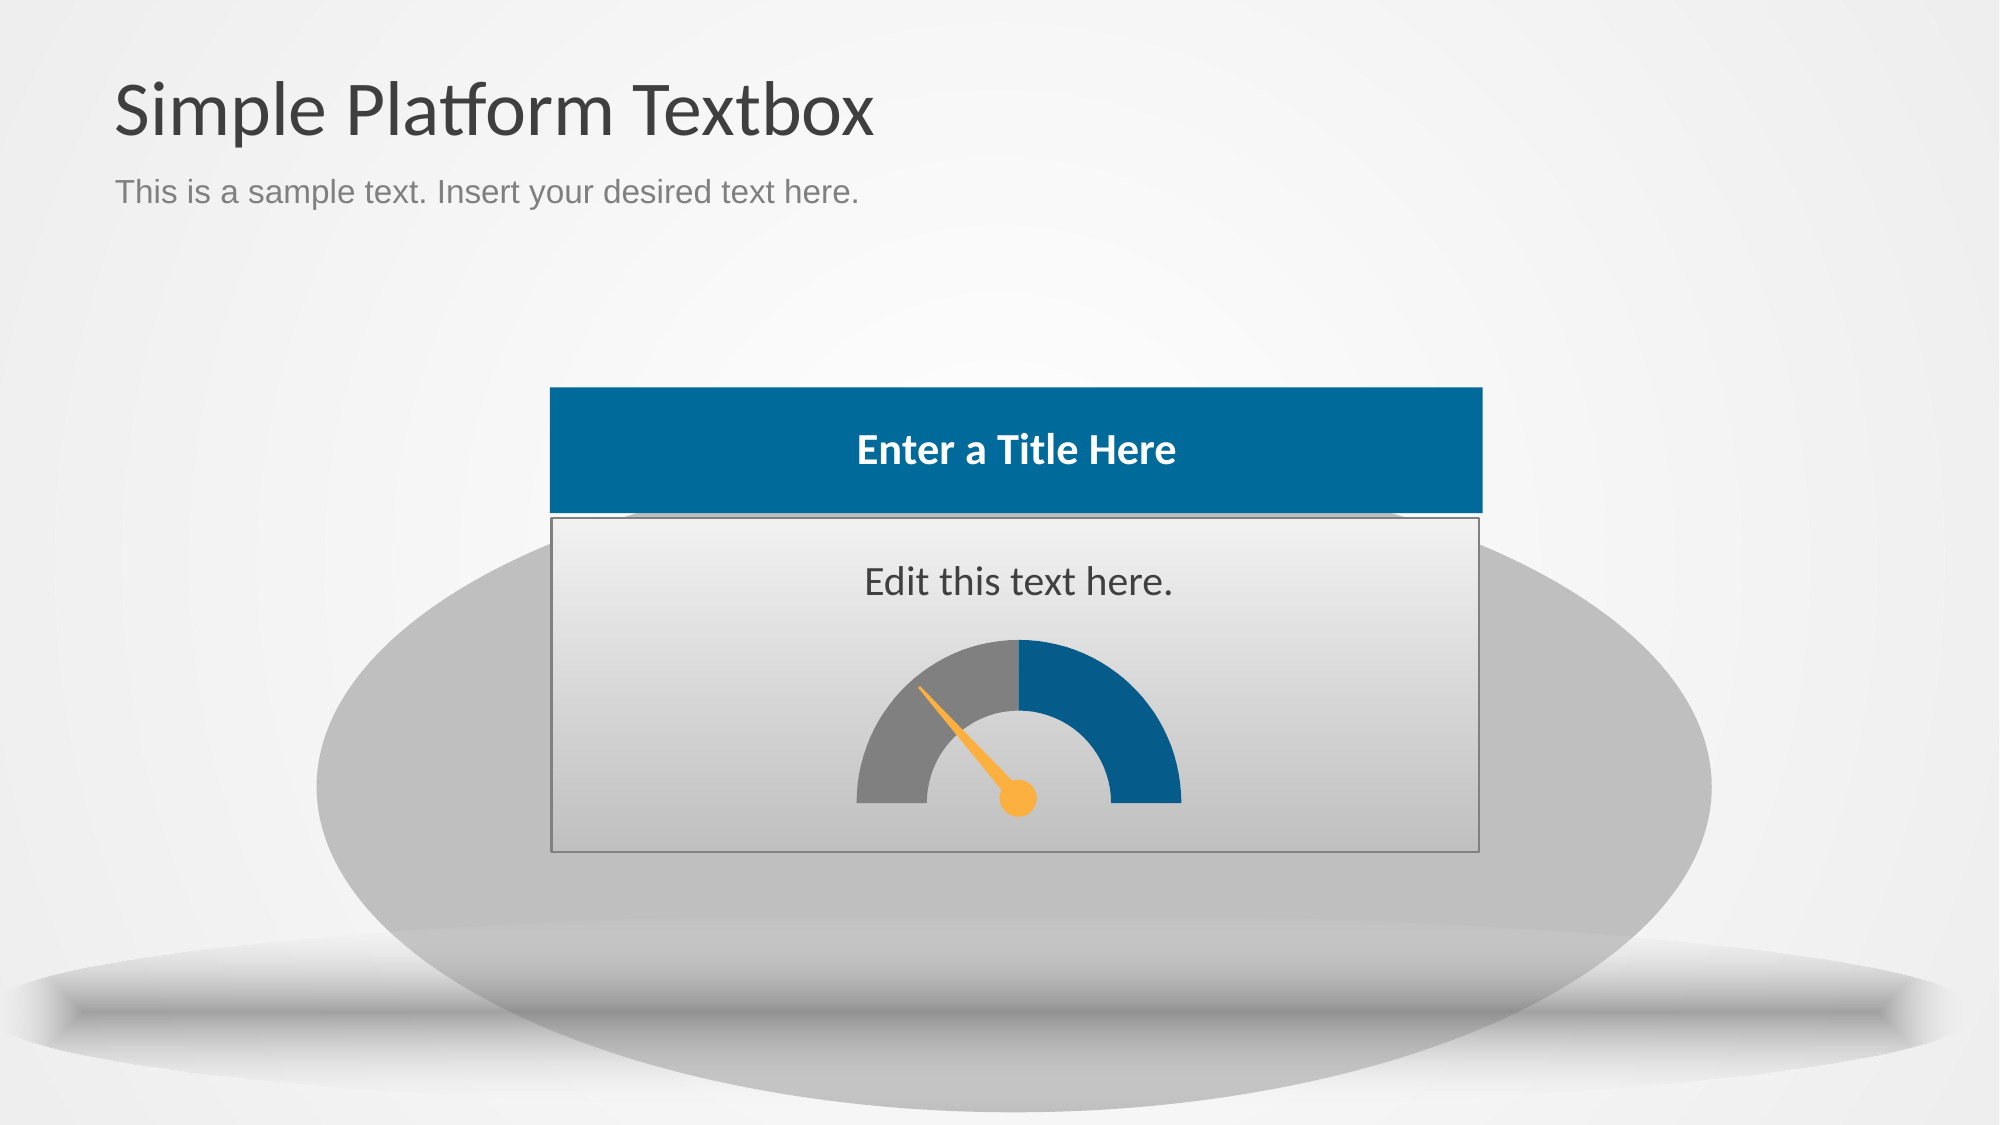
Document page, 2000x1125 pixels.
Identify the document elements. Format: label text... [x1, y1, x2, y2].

text_box [551, 518, 1479, 852]
text_box [548, 385, 1485, 515]
text_box [314, 541, 851, 931]
title Simple Platform Textbox [99, 45, 1900, 162]
text_box [0, 913, 1977, 1111]
text_box Enter a Title Here [572, 392, 1463, 503]
list This is a sample text. Insert your desired text here. [99, 162, 1900, 246]
text_box [1186, 541, 1714, 936]
text_box [913, 1110, 1129, 1115]
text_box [856, 639, 1182, 924]
text_box Edit this text here. [571, 546, 1467, 611]
